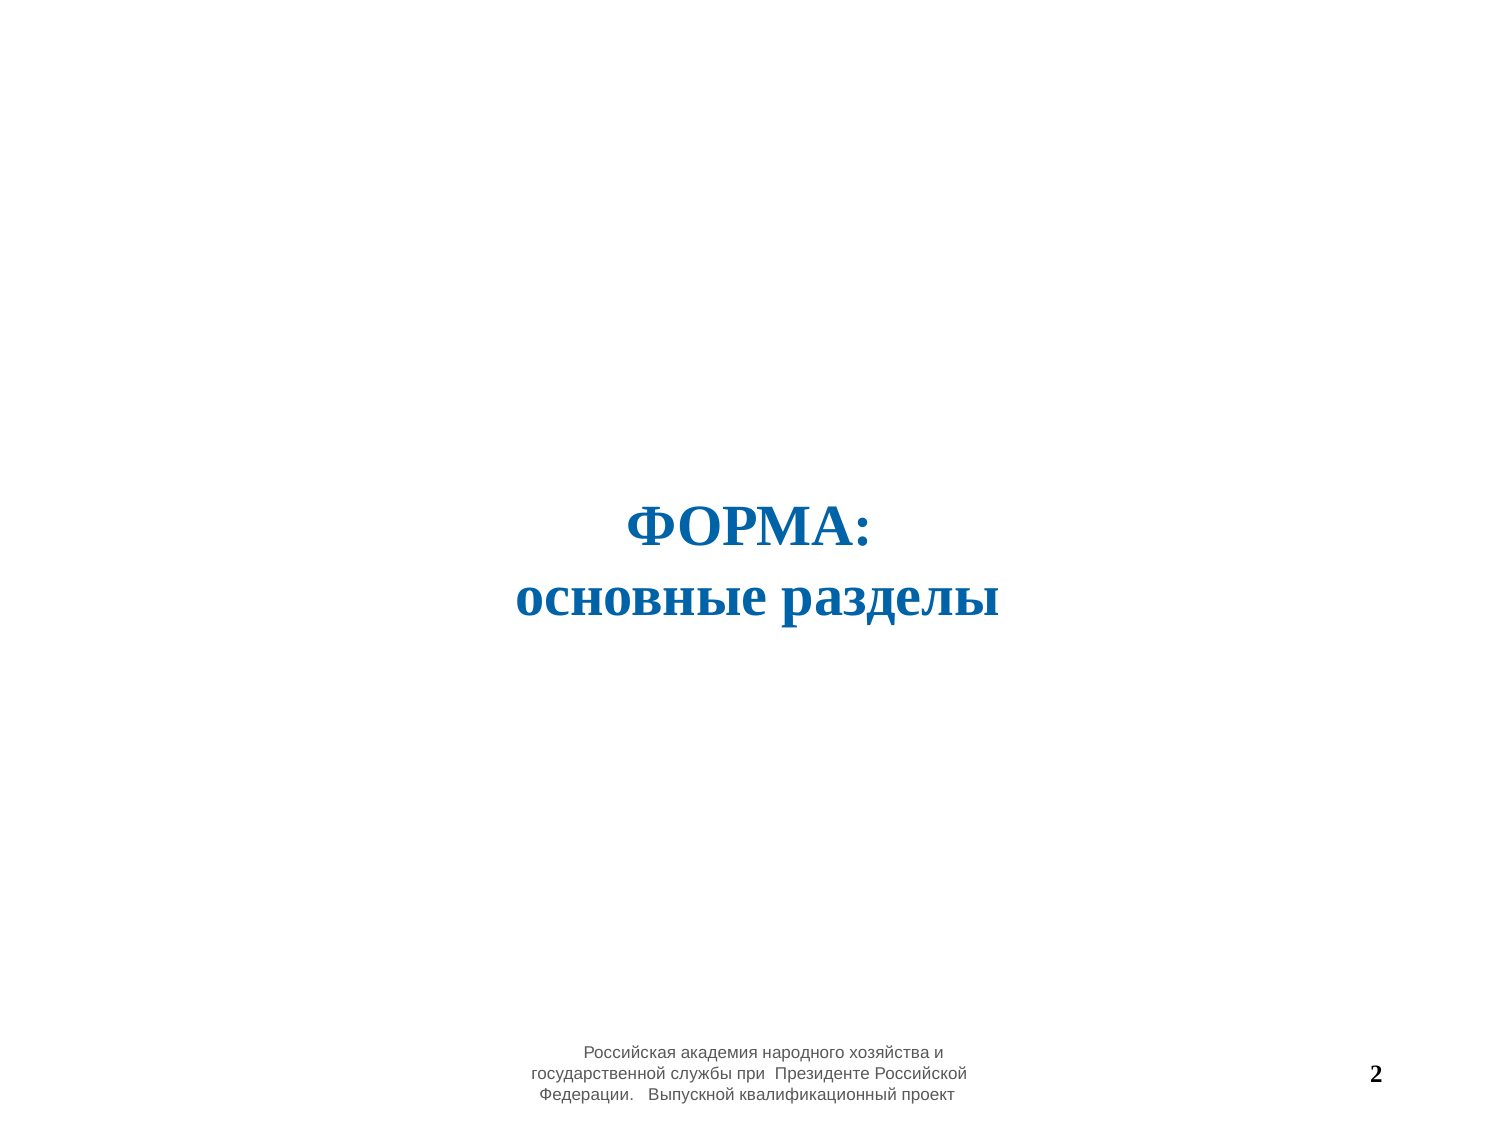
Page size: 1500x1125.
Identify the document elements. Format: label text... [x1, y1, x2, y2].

slide_number 2 [1060, 1042, 1398, 1103]
footer Российская академия народного хозяйства и государственной службы при Президенте Российской Федерации. Выпускной квалификационный проект [496, 1042, 1004, 1103]
text_box ФОРМА: основные разделы [485, 479, 1015, 635]
